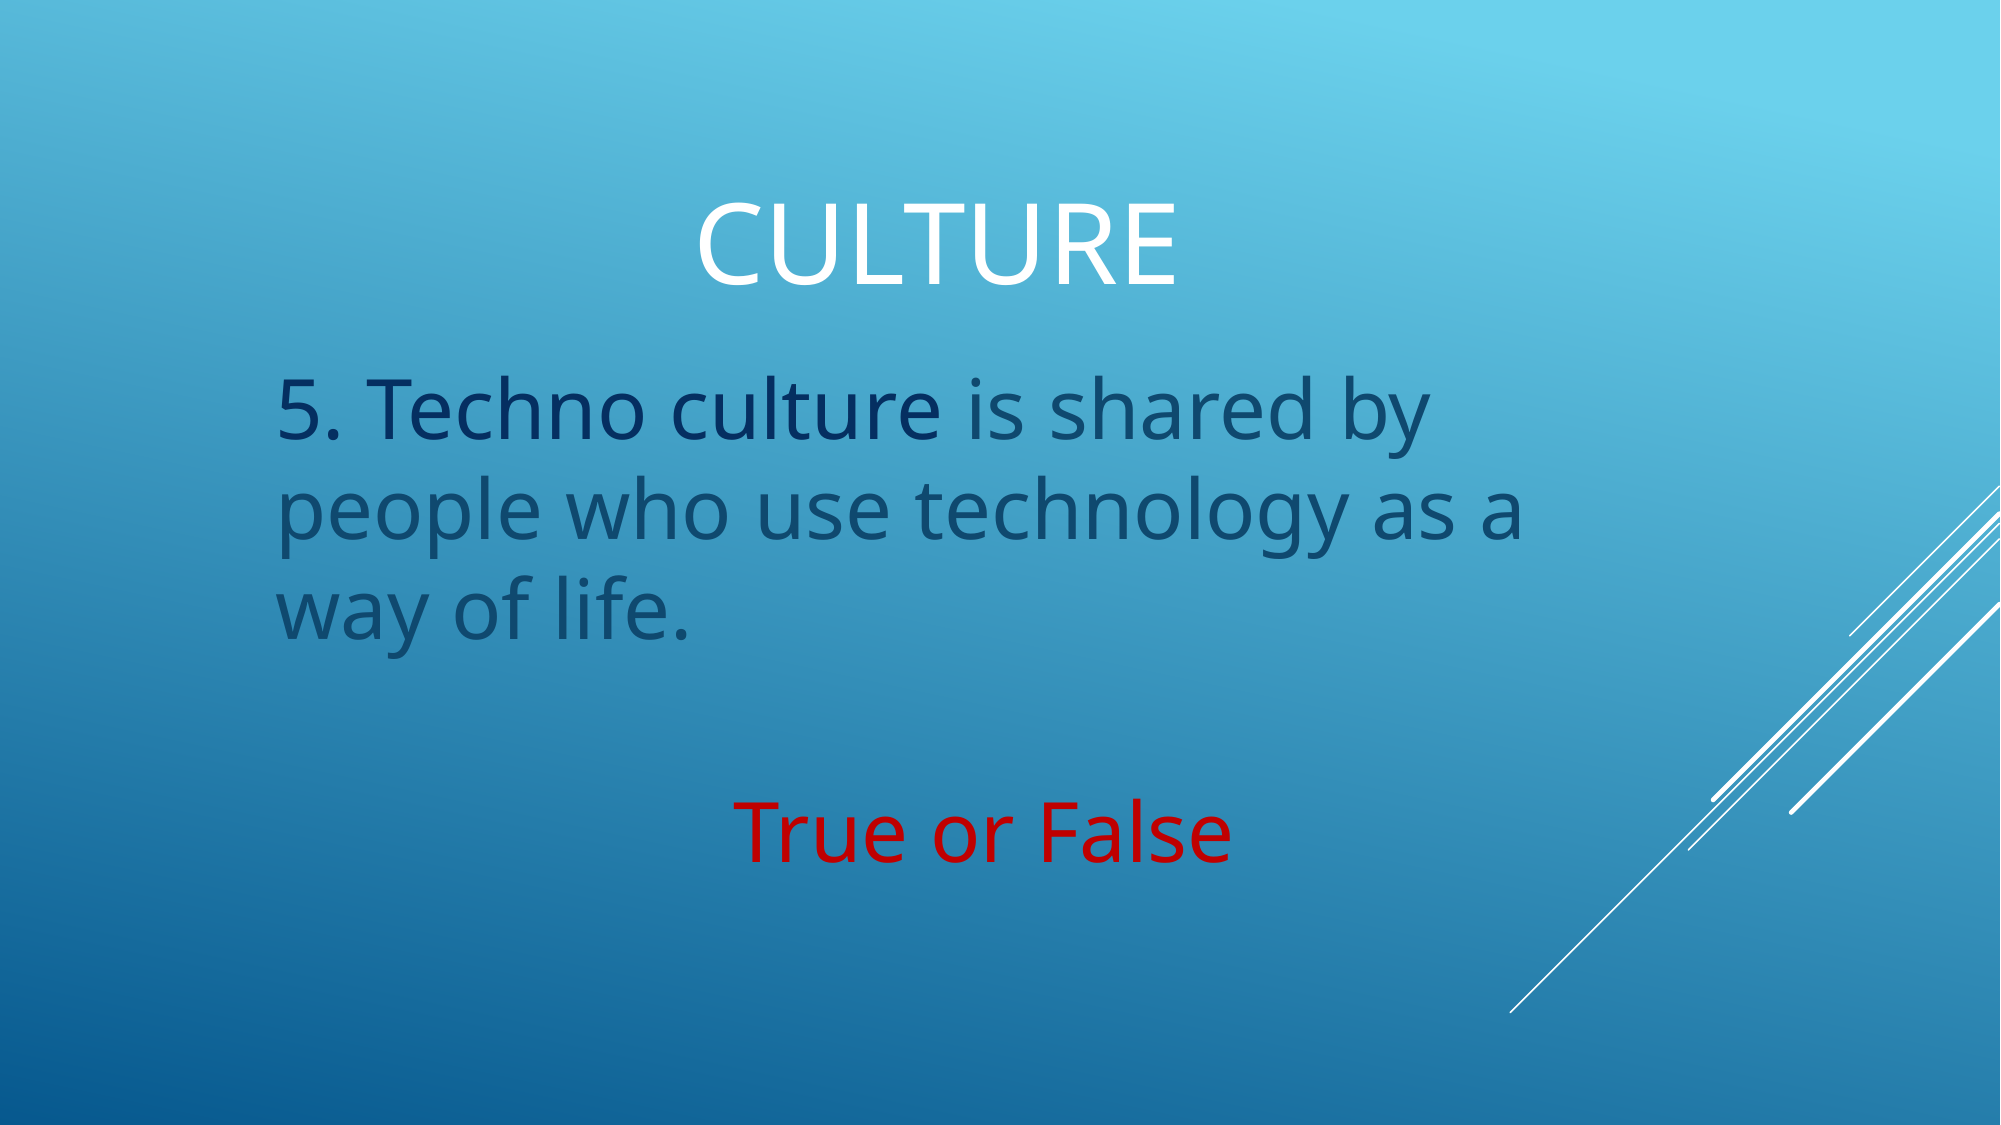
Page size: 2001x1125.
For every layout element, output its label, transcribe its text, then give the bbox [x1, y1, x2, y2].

title Culture [112, 112, 1763, 367]
list 5. Techno culture is shared by people who use technology as a way of life. True or False [260, 348, 1710, 984]
